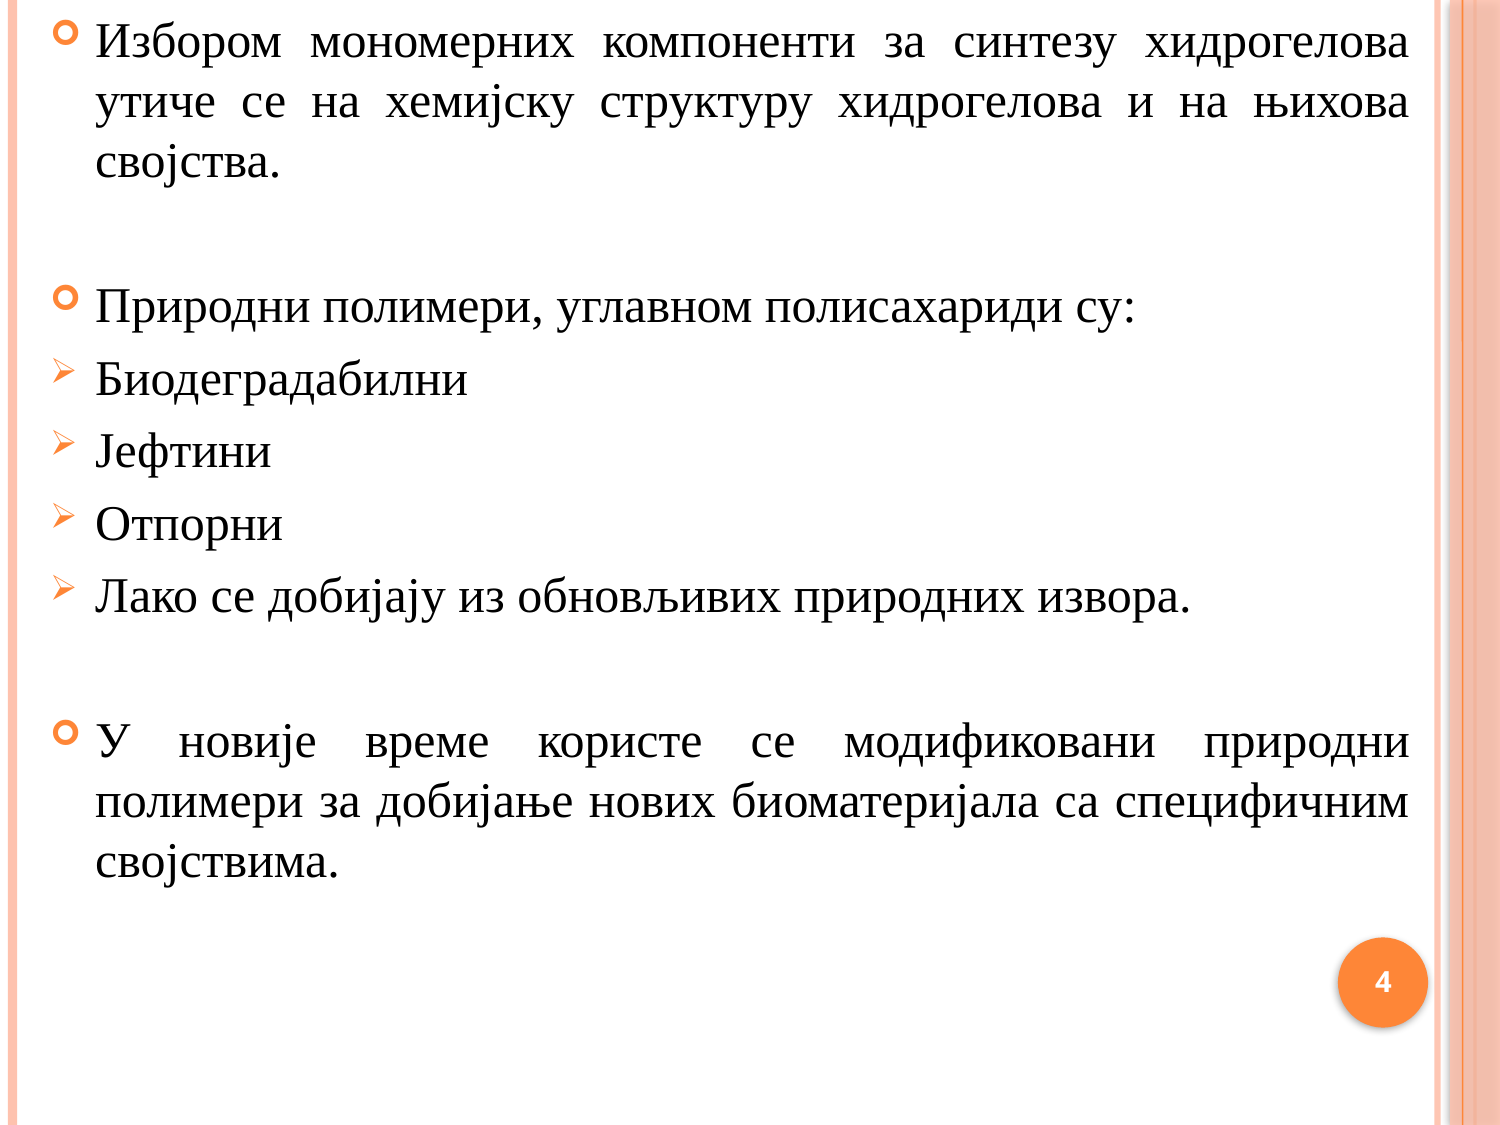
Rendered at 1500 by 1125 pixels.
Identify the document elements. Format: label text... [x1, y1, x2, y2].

list Избором мономерних компоненти за синтезу хидрогелова утиче се на хемијску структуру хидрогелова и на њихова својства. Природни полимери, углавном полисахариди су: Биодеградабилни Јефтини Отпорни Лако се добијају из обновљивих природних извора. У новије време користе се модификовани природни полимери за добијање нових биоматеријала са специфичним својствима. [34, 0, 1426, 1125]
slide_number 4 [1426, 940, 1434, 1026]
